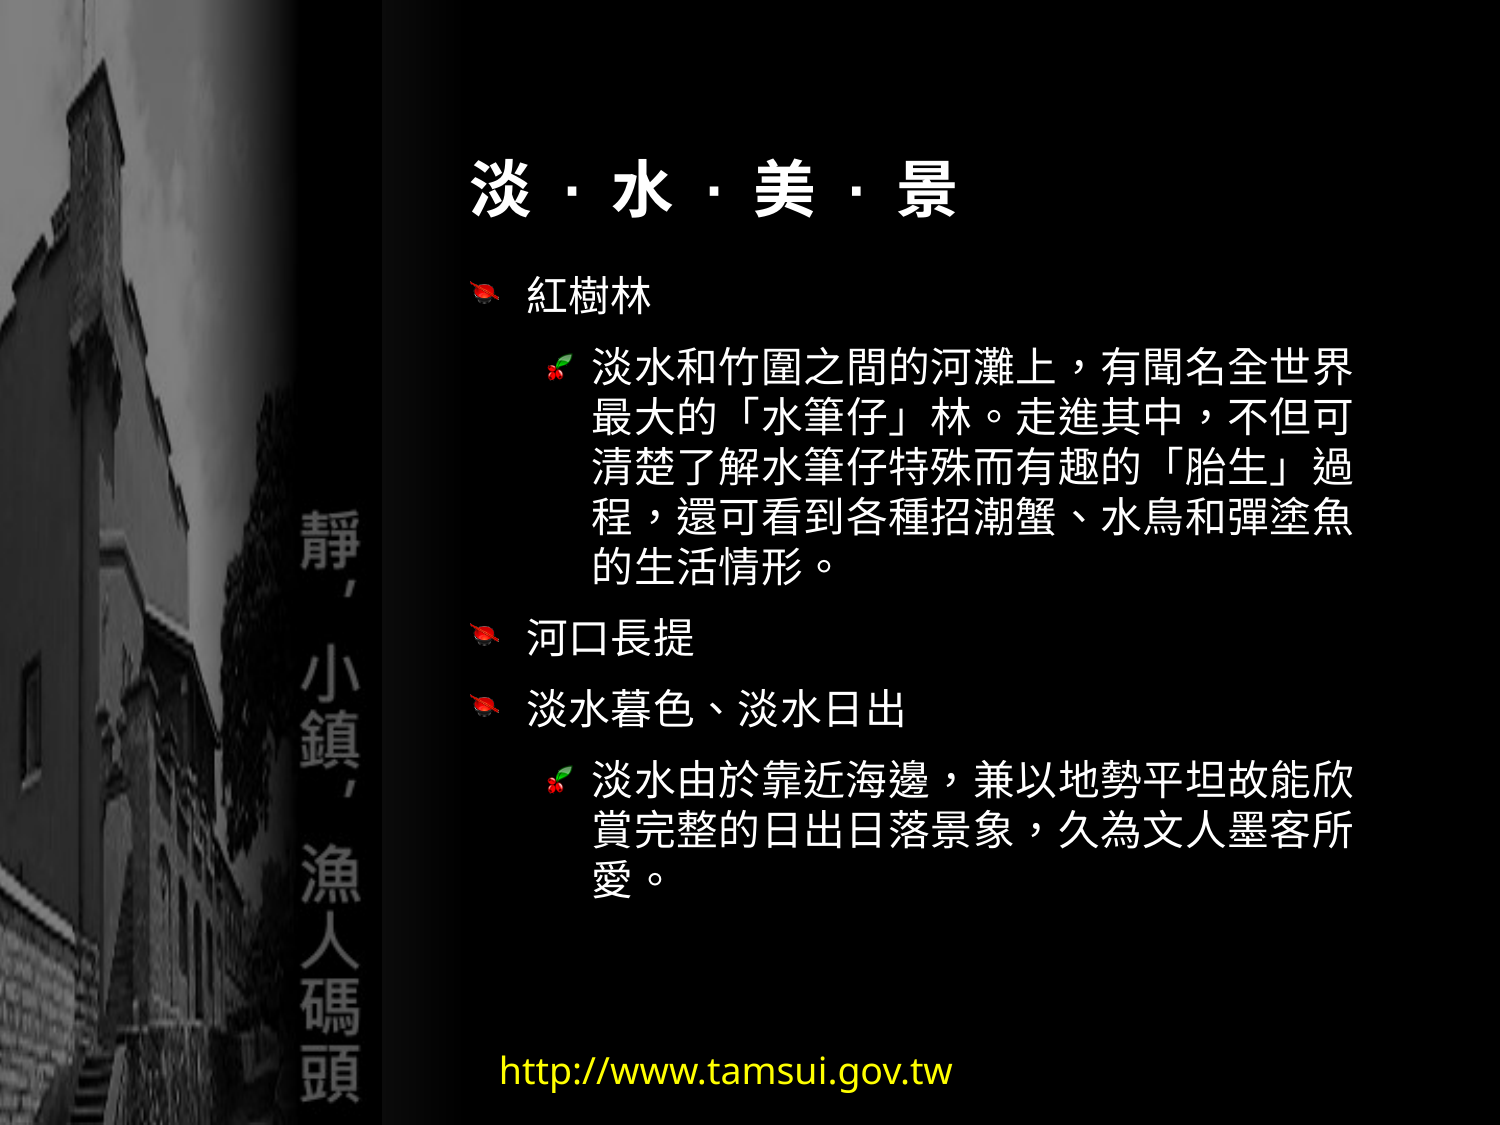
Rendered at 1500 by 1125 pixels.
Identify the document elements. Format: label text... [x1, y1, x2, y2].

picture [544, 351, 574, 381]
picture [469, 693, 499, 723]
picture [0, 0, 382, 1125]
list 紅樹林 淡水和竹圍之間的河灘上，有聞名全世界最大的「水筆仔」林。走進其中，不但可清楚了解水筆仔特殊而有趣的「胎生」過程，還可看到各種招潮蟹、水鳥和彈塗魚的生活情形。 河口長提 淡水暮色、淡水日出 淡水由於靠近海邊，兼以地勢平坦故能欣賞完整的日出日落景象，久為文人墨客所愛。 [454, 262, 1401, 938]
picture [544, 763, 574, 794]
title 淡 · 水 · 美 · 景 [454, 45, 1401, 233]
picture [469, 280, 499, 310]
picture [469, 622, 499, 652]
